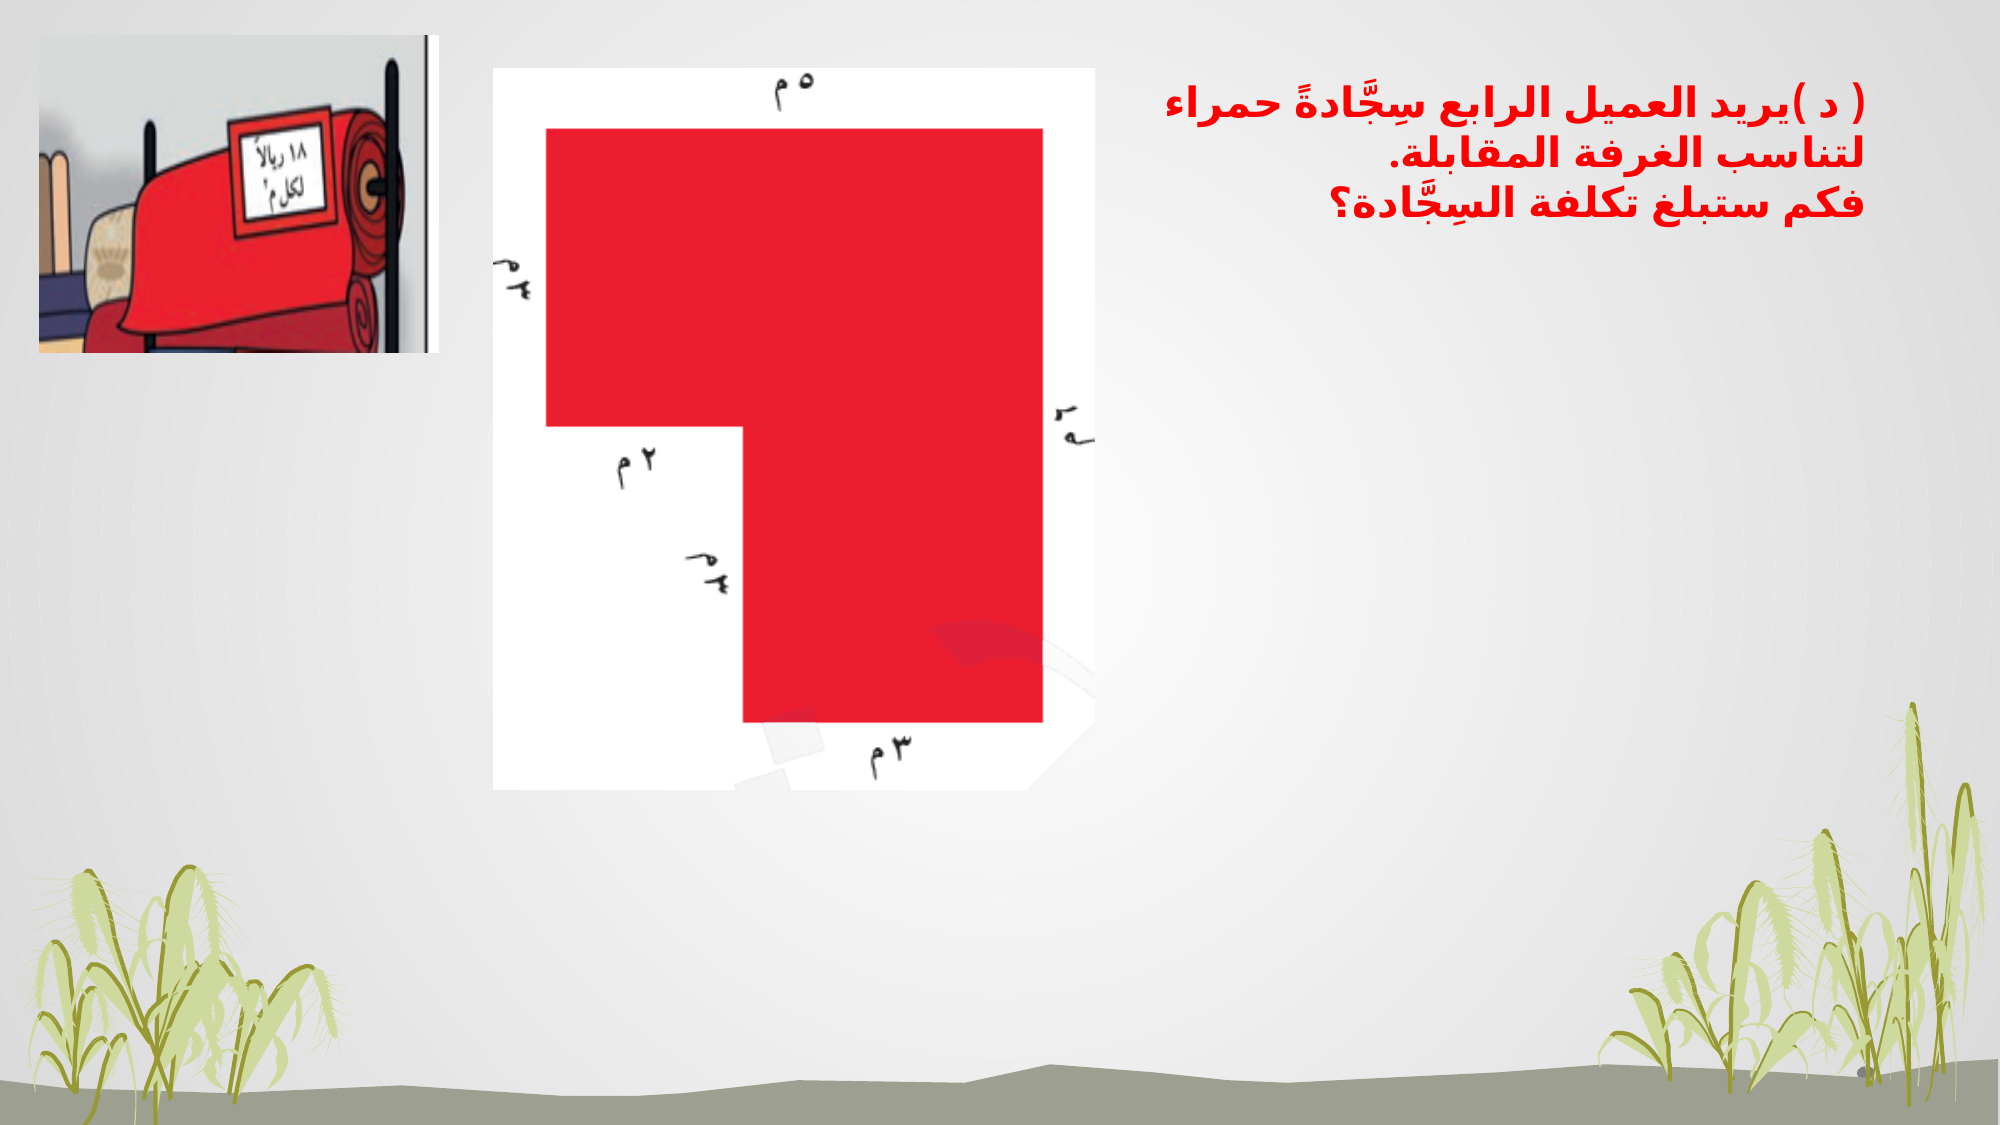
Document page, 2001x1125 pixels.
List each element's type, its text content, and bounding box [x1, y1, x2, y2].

picture [493, 68, 1095, 790]
picture [39, 35, 439, 354]
text_box ( د )يريد العميل الرابع سِجَّادةً حمراء لتناسب الغرفة المقابلة. فكم ستبلغ تكلفة السِجَّادة؟ [1095, 68, 1882, 234]
